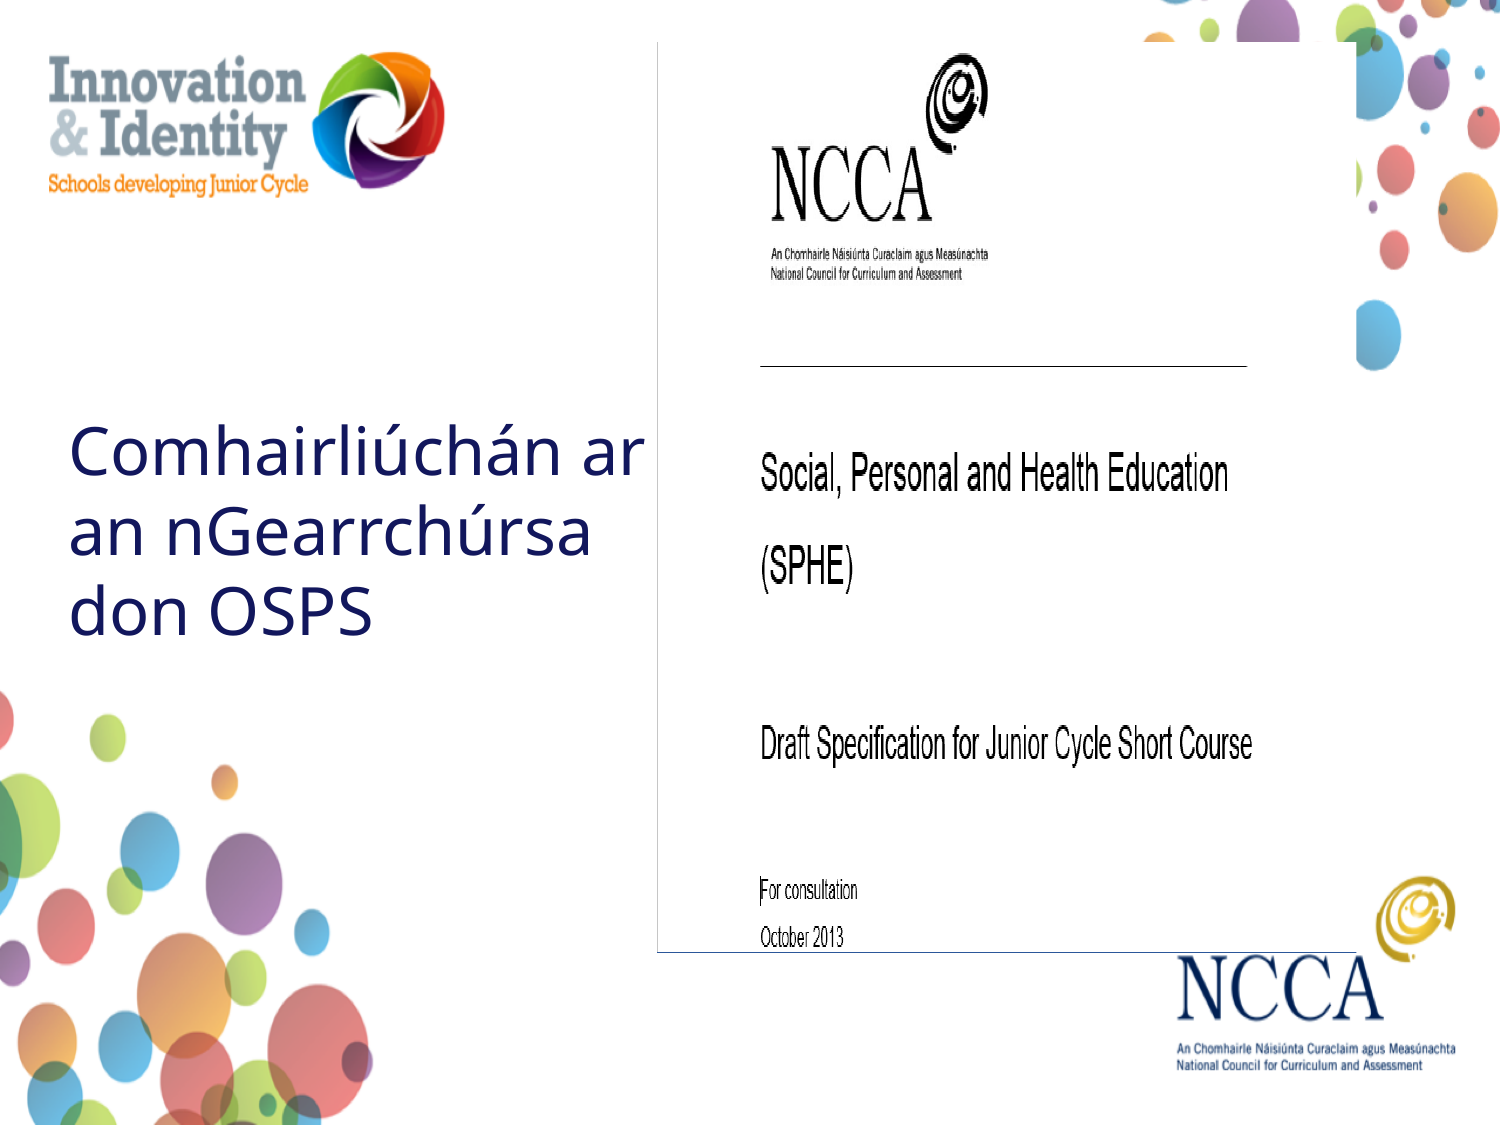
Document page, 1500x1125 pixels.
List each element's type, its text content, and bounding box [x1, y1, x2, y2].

picture [0, 0, 1500, 1125]
title Comhairliúchán ar an nGearrchúrsa don OSPS [53, 294, 651, 764]
